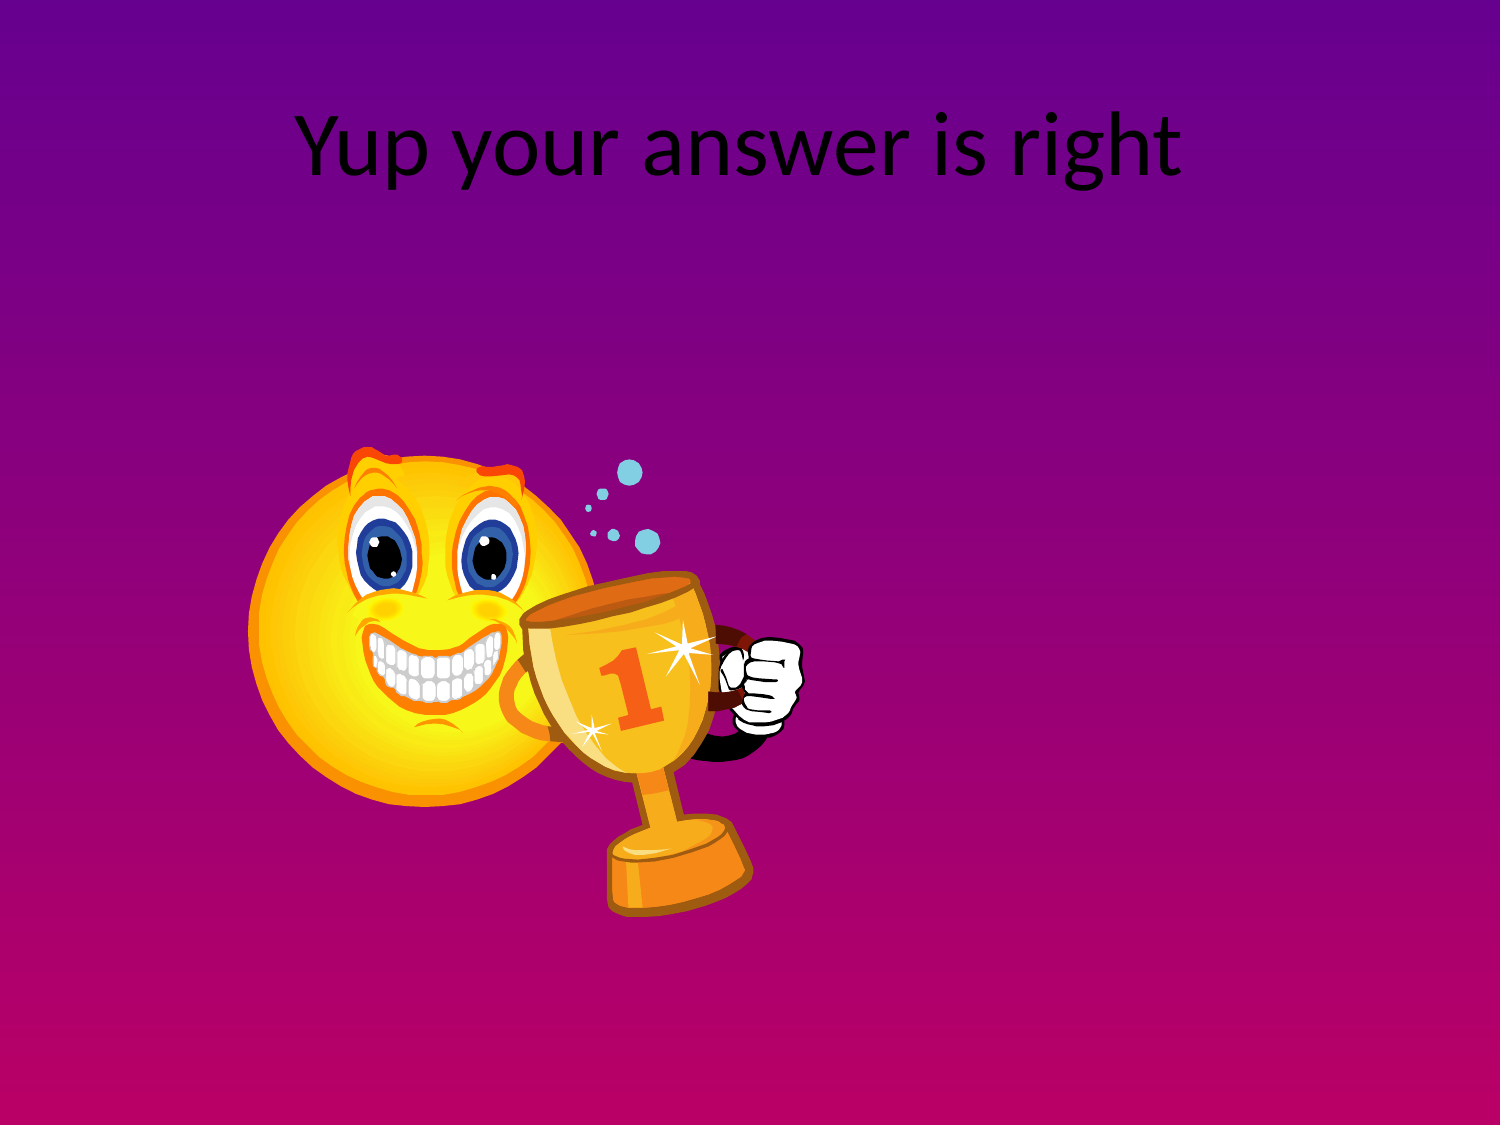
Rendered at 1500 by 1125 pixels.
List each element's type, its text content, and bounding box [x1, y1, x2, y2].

title Yup your answer is right [75, 45, 1425, 233]
picture [245, 445, 808, 919]
